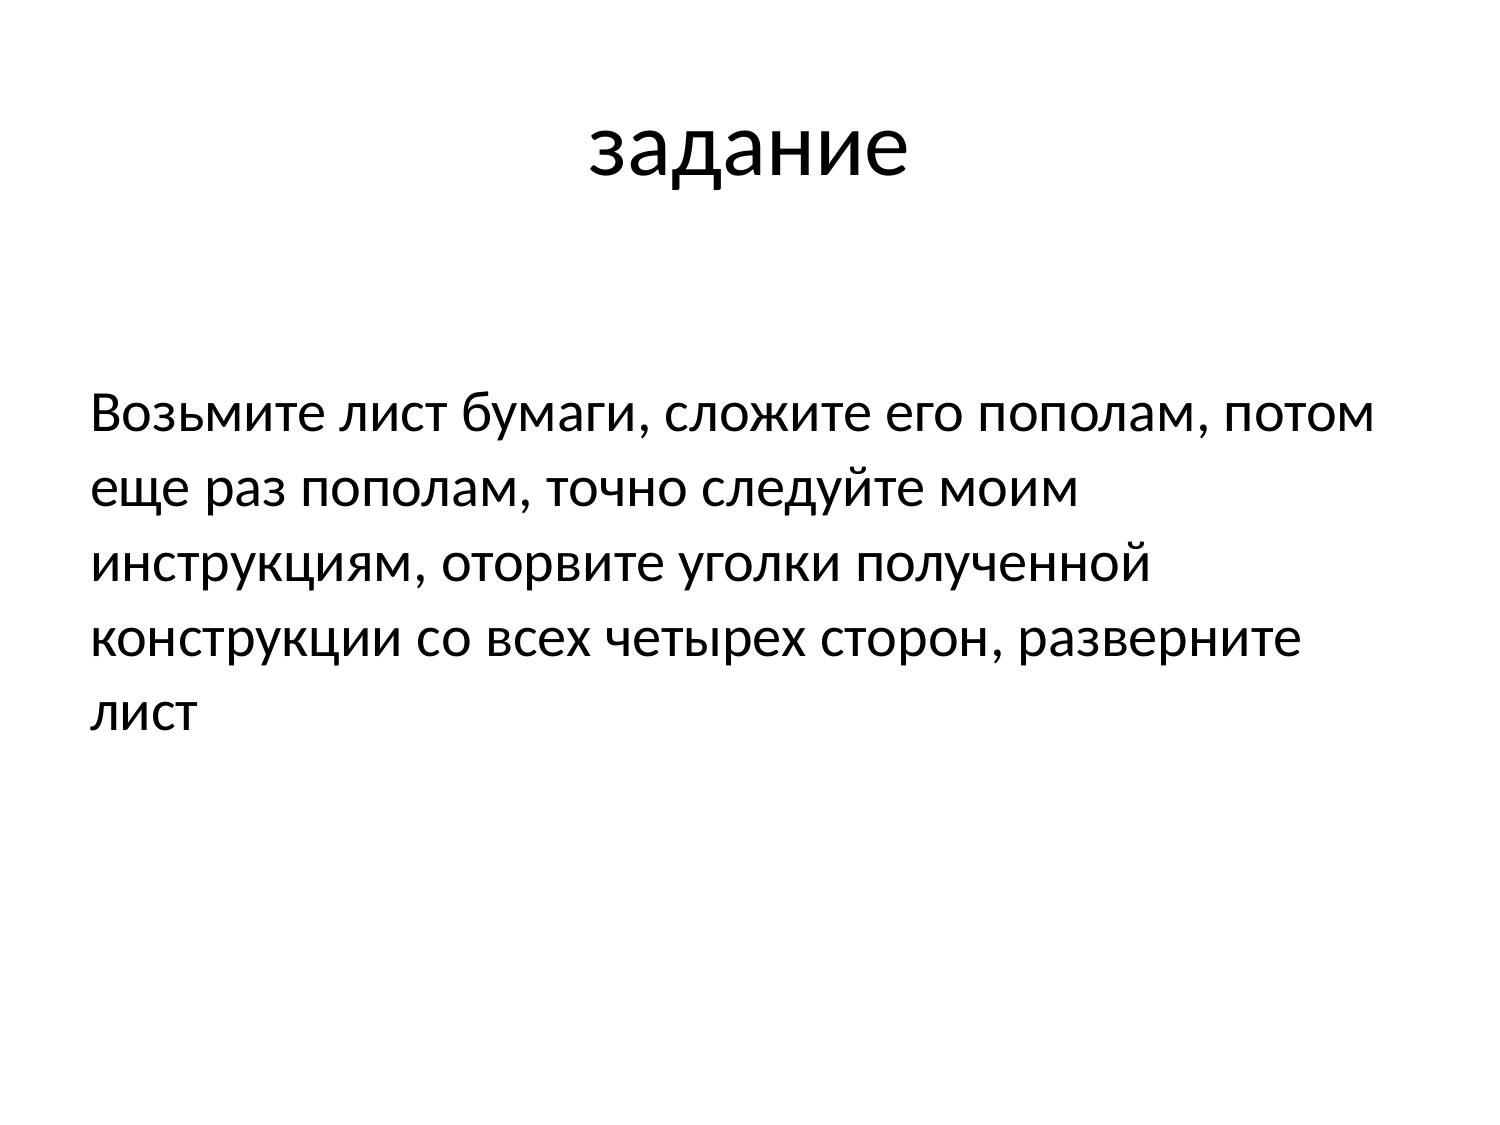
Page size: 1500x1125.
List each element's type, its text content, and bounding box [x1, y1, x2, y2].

title задание [75, 45, 1425, 233]
list Возьмите лист бумаги, сложите его пополам, потом еще раз пополам, точно следуйте моим инструкциям, оторвите уголки полученной конструкции со всех четырех сторон, разверните лист [75, 262, 1425, 1005]
